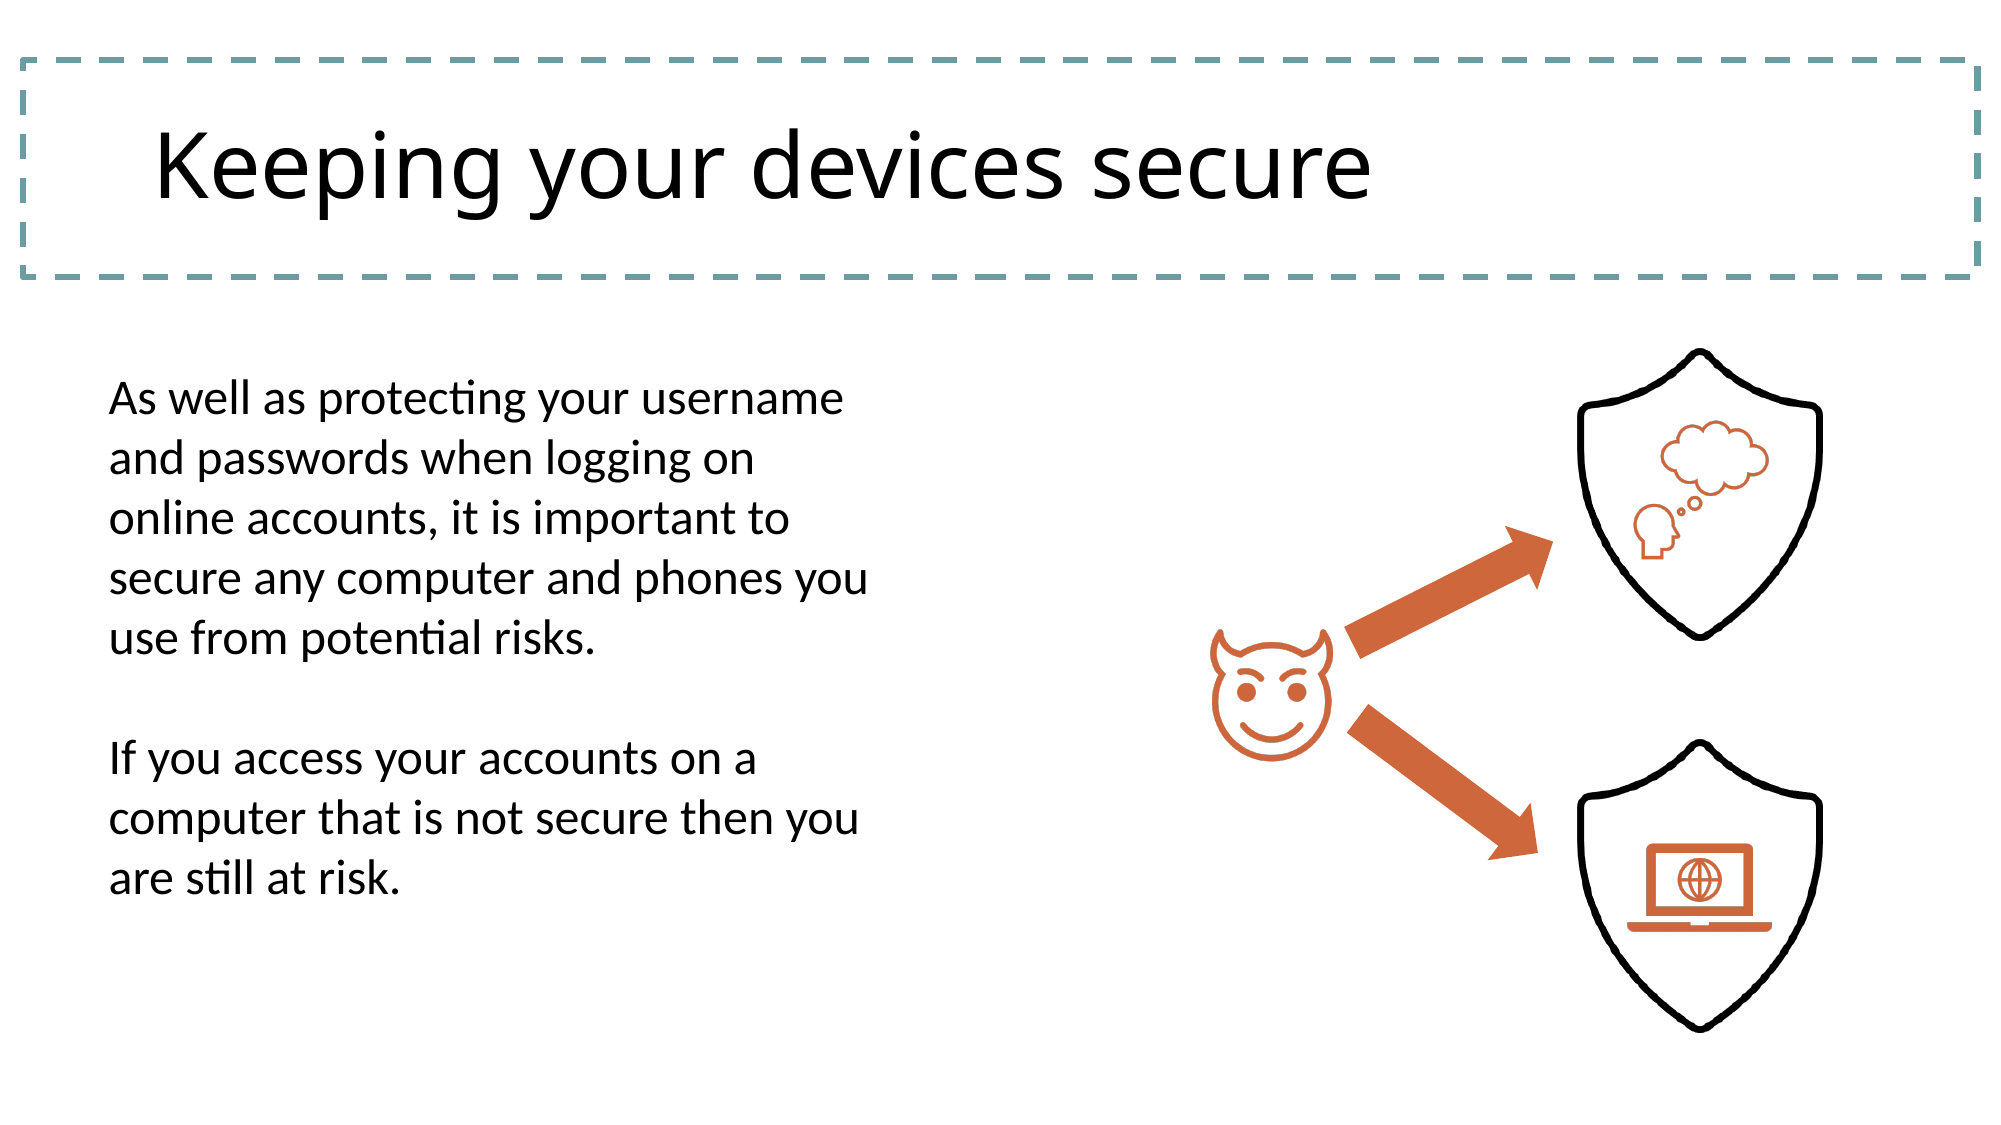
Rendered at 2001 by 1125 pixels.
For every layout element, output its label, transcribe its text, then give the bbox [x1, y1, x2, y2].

text_box As well as protecting your username and passwords when logging on online accounts, it is important to secure any computer and phones you use from potential risks. If you access your accounts on a computer that is not secure then you are still at risk. [93, 356, 894, 1032]
title Keeping your devices secure [137, 59, 1863, 278]
text_box [1347, 702, 1526, 862]
picture [1526, 322, 1873, 669]
text_box [1343, 524, 1526, 661]
picture [1196, 626, 1347, 777]
picture [1526, 713, 1873, 1061]
